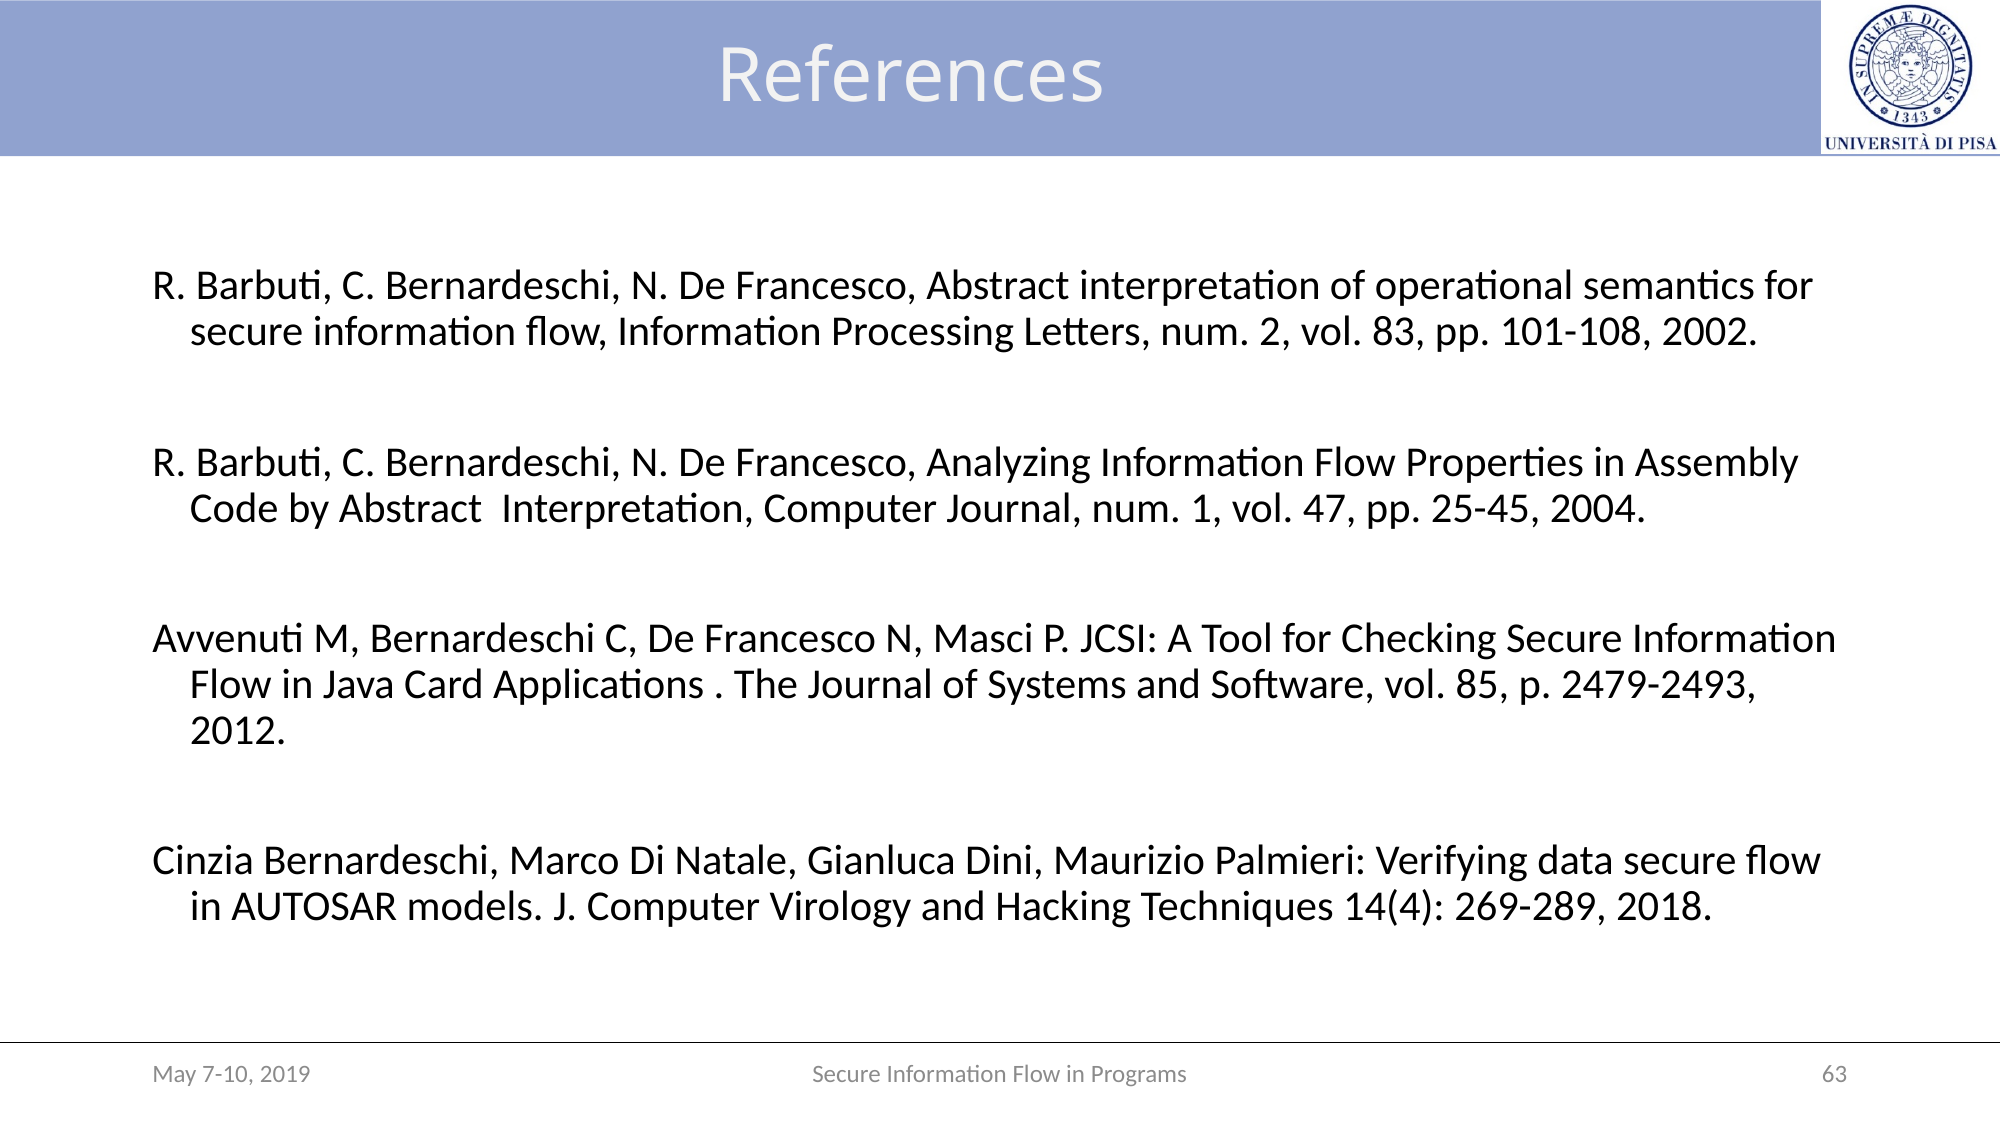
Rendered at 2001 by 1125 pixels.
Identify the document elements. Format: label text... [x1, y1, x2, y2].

picture [1822, 0, 2000, 154]
list R. Barbuti, C. Bernardeschi, N. De Francesco, Abstract interpretation of operational semantics for secure information flow, Information Processing Letters, num. 2, vol. 83, pp. 101-108, 2002. R. Barbuti, C. Bernardeschi, N. De Francesco, Analyzing Information Flow Properties in Assembly Code by Abstract Interpretation, Computer Journal, num. 1, vol. 47, pp. 25-45, 2004. Avvenuti M, Bernardeschi C, De Francesco N, Masci P. JCSI: A Tool for Checking Secure Information Flow in Java Card Applications . The Journal of Systems and Software, vol. 85, p. 2479-2493, 2012. Cinzia Bernardeschi, Marco Di Natale, Gianluca Dini, Maurizio Palmieri: Verifying data secure flow in AUTOSAR models. J. Computer Virology and Hacking Techniques 14(4): 269-289, 2018. [137, 255, 1863, 970]
footer Secure Information Flow in Programs [662, 1042, 1338, 1103]
slide_number 63 [1412, 1042, 1863, 1103]
title References [0, 0, 1822, 154]
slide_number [137, 1042, 588, 1103]
